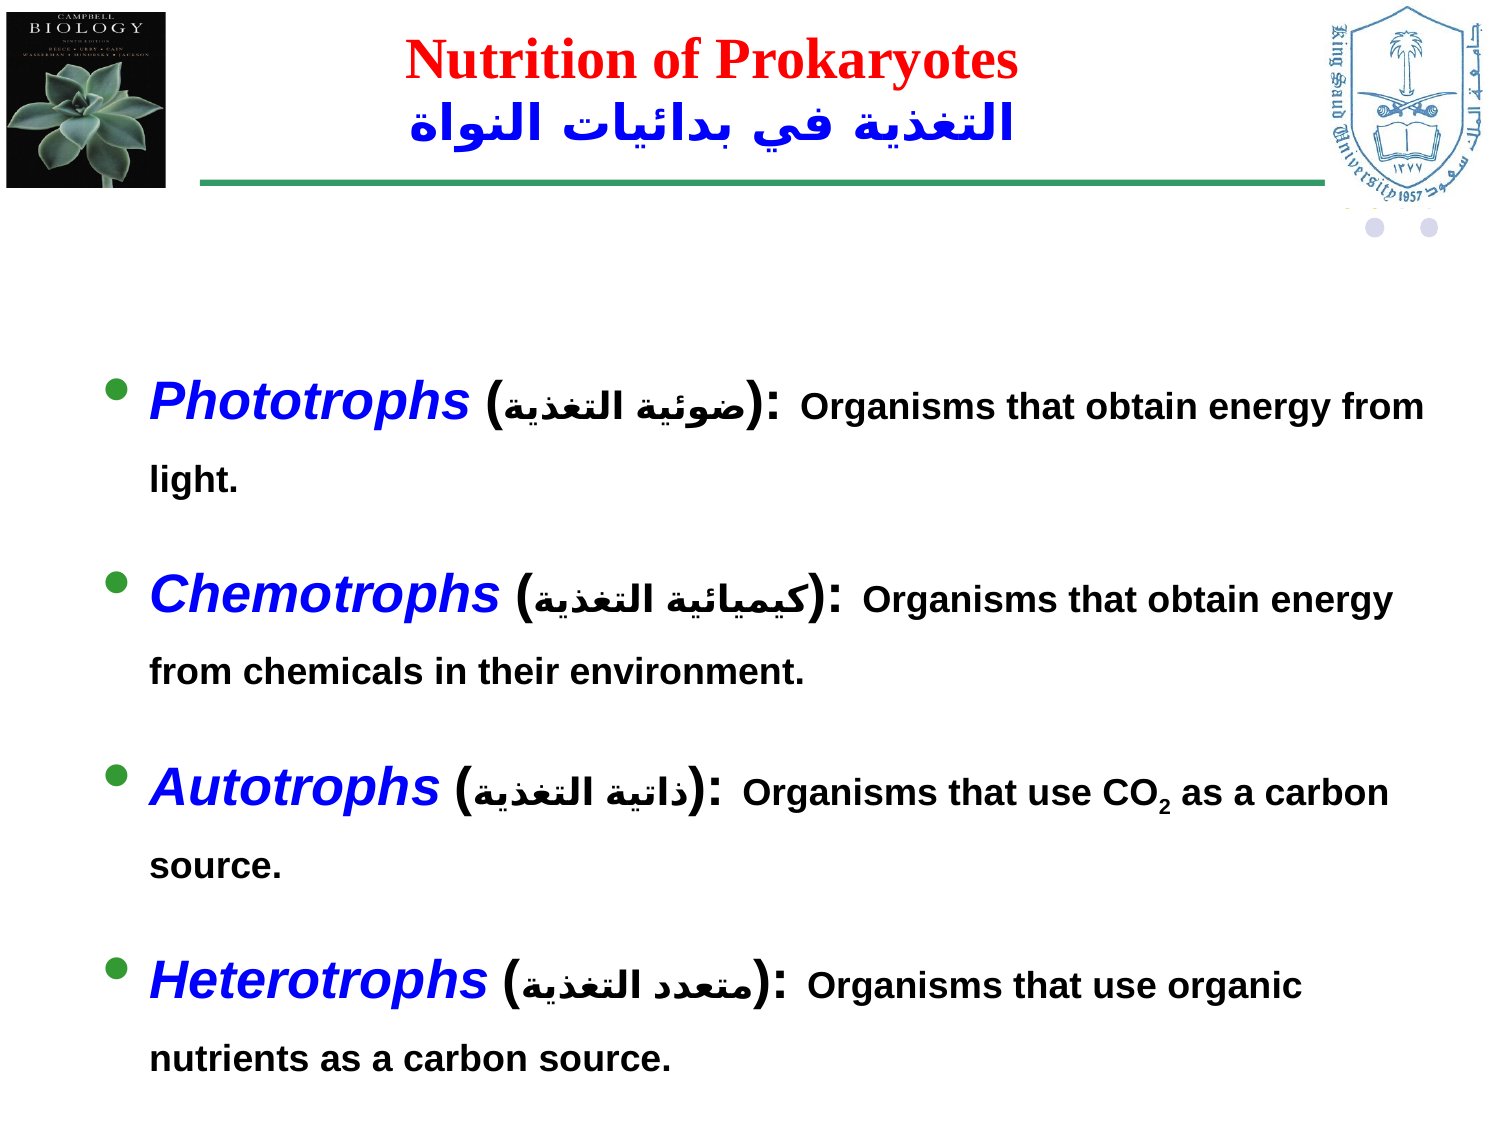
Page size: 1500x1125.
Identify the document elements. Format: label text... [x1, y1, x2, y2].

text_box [5, 0, 1488, 209]
text_box Phototrophs (ضوئية التغذية): Organisms that obtain energy from light. Chemotrophs (كيميائية التغذية): Organisms that obtain energy from chemicals in their environment. Autotrophs (ذاتية التغذية): Organisms that use CO2 as a carbon source. Heterotrophs (متعدد التغذية): Organisms that use organic nutrients as a carbon source. [12, 312, 1488, 1087]
